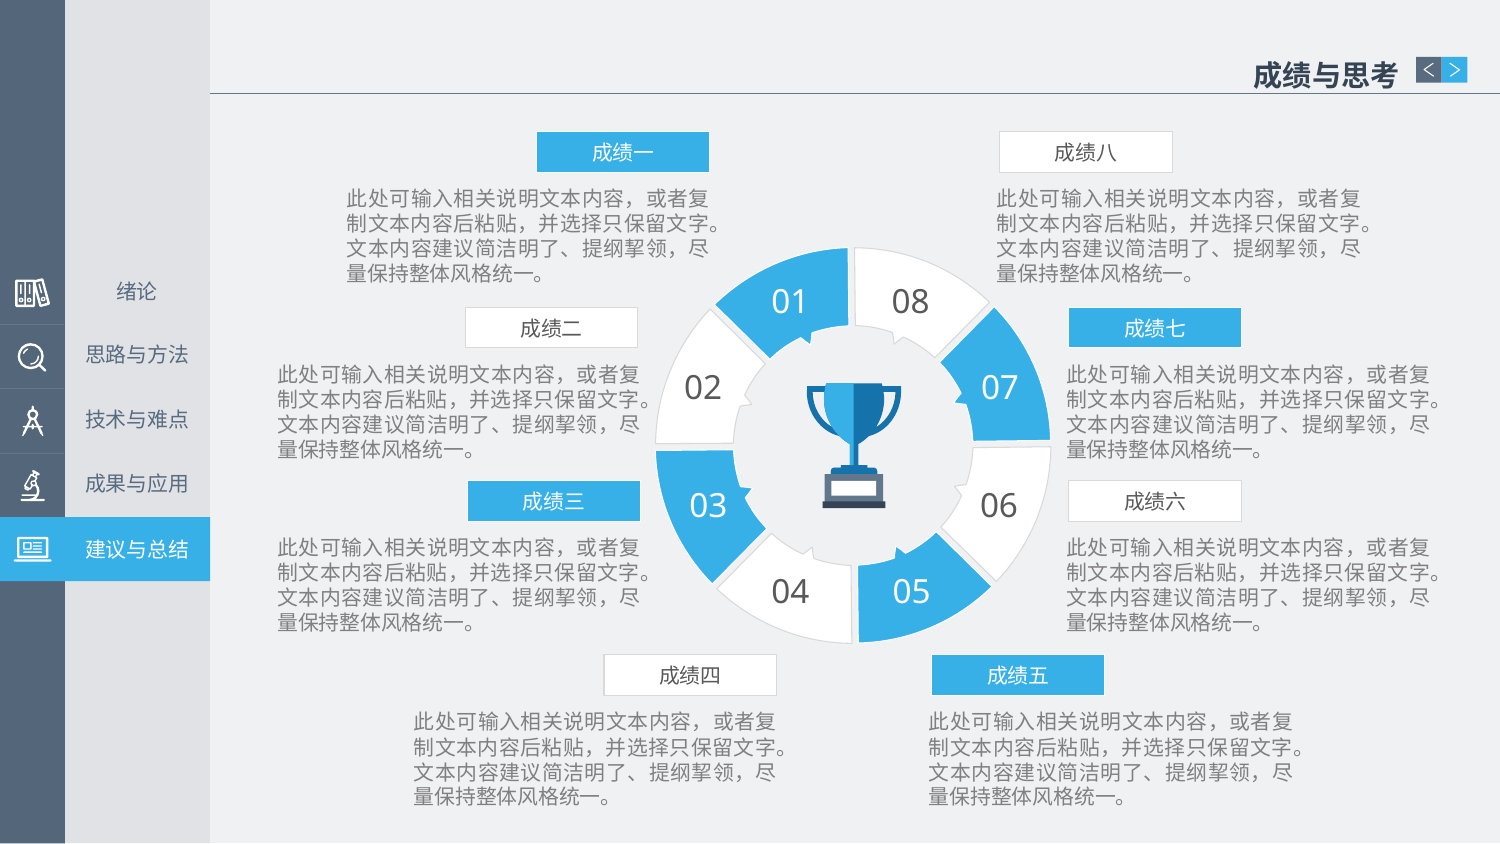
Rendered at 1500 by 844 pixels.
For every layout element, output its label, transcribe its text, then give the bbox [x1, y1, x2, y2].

text_box 成绩五 [930, 653, 1106, 697]
text_box 05 [877, 562, 946, 618]
text_box 成绩八 [998, 130, 1174, 174]
text_box 绪论 [101, 271, 173, 311]
text_box 此处可输入相关说明文本内容，或者复制文本内容后粘贴，并选择只保留文字。文本内容建议简洁明了、提纲挈领，尽量保持整体风格统一。 [1066, 534, 1431, 635]
text_box 成果与应用 [70, 463, 204, 503]
text_box 此处可输入相关说明文本内容，或者复制文本内容后粘贴，并选择只保留文字。文本内容建议简洁明了、提纲挈领，尽量保持整体风格统一。 [996, 186, 1362, 287]
text_box [22, 405, 44, 437]
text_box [1441, 56, 1468, 83]
text_box 03 [674, 477, 743, 532]
text_box [852, 245, 992, 360]
text_box [653, 306, 767, 446]
text_box 成绩七 [1067, 305, 1244, 350]
text_box [939, 444, 1053, 584]
text_box 此处可输入相关说明文本内容，或者复制文本内容后粘贴，并选择只保留文字。文本内容建议简洁明了、提纲挈领，尽量保持整体风格统一。 [1066, 361, 1431, 462]
text_box [653, 447, 770, 587]
text_box [712, 245, 851, 362]
text_box 02 [669, 358, 737, 414]
text_box [937, 304, 1034, 413]
text_box [966, 359, 1053, 444]
text_box 成绩六 [1067, 479, 1244, 523]
text_box [855, 529, 995, 646]
text_box [0, 515, 212, 583]
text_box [1415, 56, 1440, 83]
text_box 成绩二 [463, 305, 640, 350]
text_box 成绩四 [602, 653, 779, 697]
text_box [714, 531, 854, 646]
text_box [806, 383, 902, 509]
text_box 此处可输入相关说明文本内容，或者复制文本内容后粘贴，并选择只保留文字。文本内容建议简洁明了、提纲挈领，尽量保持整体风格统一。 [277, 361, 641, 462]
text_box 04 [756, 562, 825, 618]
text_box [17, 343, 47, 372]
text_box 此处可输入相关说明文本内容，或者复制文本内容后粘贴，并选择只保留文字。文本内容建议简洁明了、提纲挈领，尽量保持整体风格统一。 [413, 709, 777, 810]
text_box [20, 470, 46, 502]
text_box [15, 278, 50, 308]
text_box 06 [965, 477, 1033, 532]
text_box 此处可输入相关说明文本内容，或者复制文本内容后粘贴，并选择只保留文字。文本内容建议简洁明了、提纲挈领，尽量保持整体风格统一。 [277, 534, 641, 635]
text_box 建议与总结 [70, 529, 204, 569]
text_box 思路与方法 [70, 334, 204, 374]
text_box 01 [756, 273, 825, 328]
text_box [13, 536, 52, 562]
text_box 成绩三 [466, 479, 642, 523]
text_box 07 [966, 358, 1034, 414]
text_box 此处可输入相关说明文本内容，或者复制文本内容后粘贴，并选择只保留文字。文本内容建议简洁明了、提纲挈领，尽量保持整体风格统一。 [929, 709, 1294, 810]
text_box 成绩与思考 [962, 40, 1400, 93]
text_box 08 [876, 273, 945, 328]
text_box 成绩一 [535, 130, 712, 174]
text_box 此处可输入相关说明文本内容，或者复制文本内容后粘贴，并选择只保留文字。文本内容建议简洁明了、提纲挈领，尽量保持整体风格统一。 [346, 186, 710, 287]
text_box 技术与难点 [70, 399, 204, 439]
